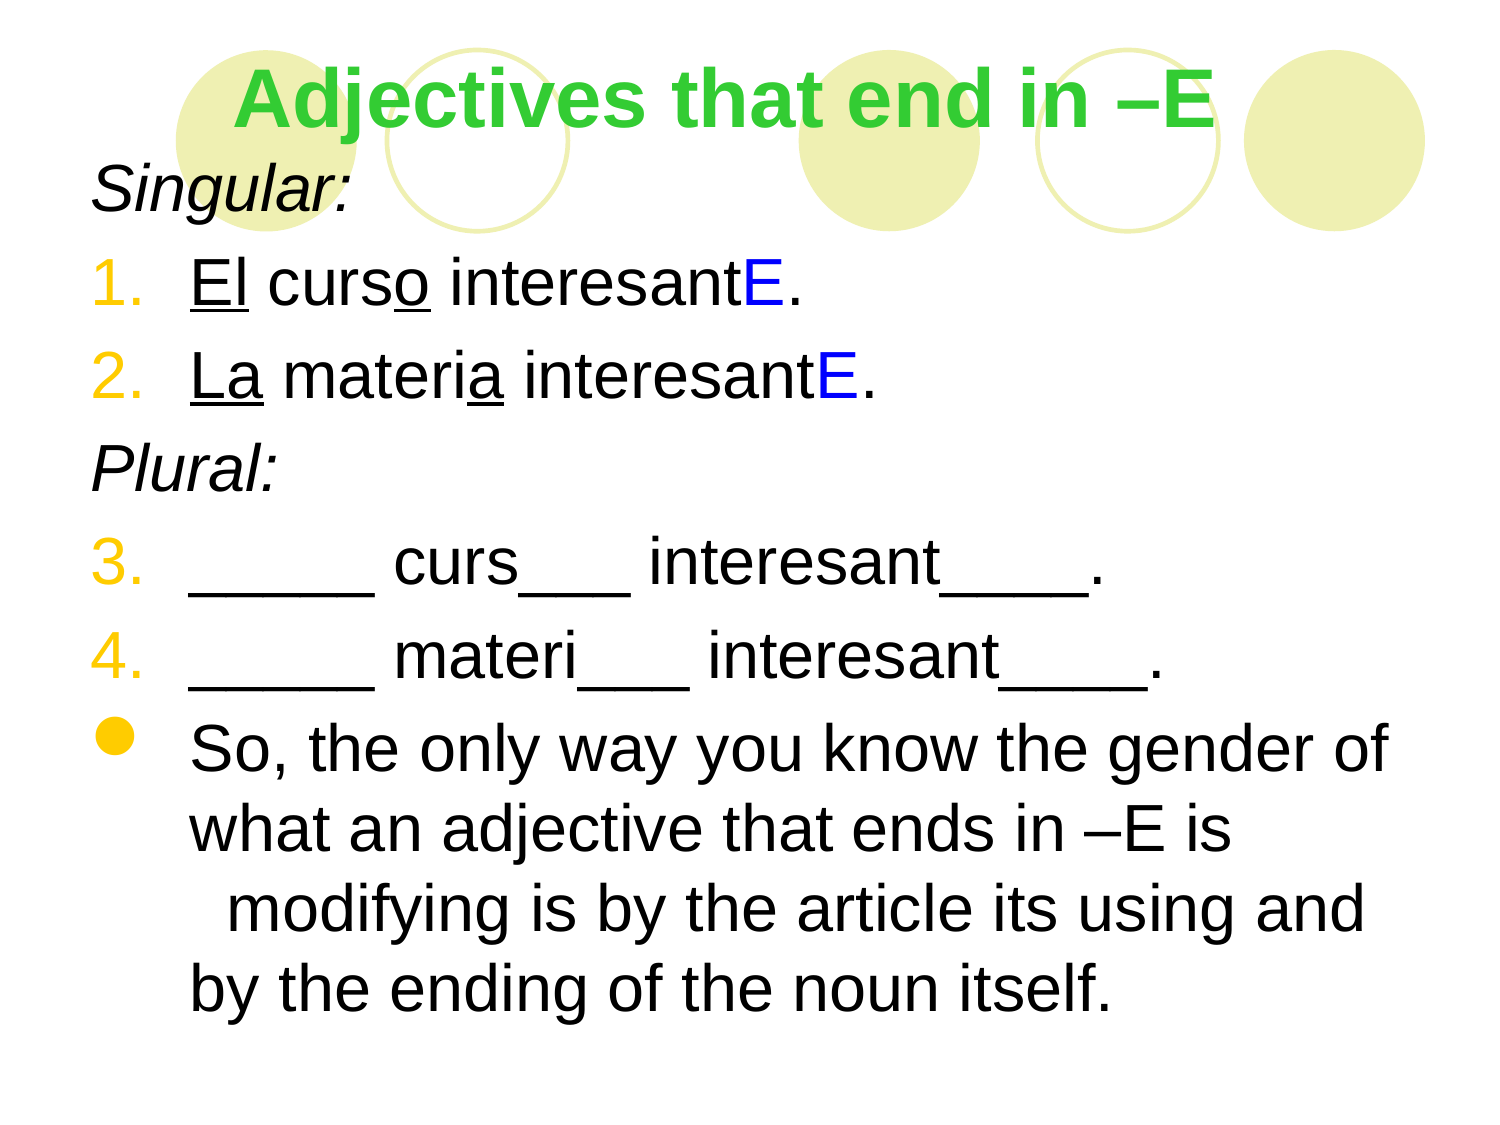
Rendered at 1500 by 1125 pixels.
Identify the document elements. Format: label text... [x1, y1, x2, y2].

title Adjectives that end in –E [87, 24, 1363, 137]
list Singular: El curso interesantE. La materia interesantE. Plural: _____ curs___ interesant____. _____ materi___ interesant____. So, the only way you know the gender of what an adjective that ends in –E is modifying is by the article its using and by the ending of the noun itself. [75, 137, 1425, 1088]
